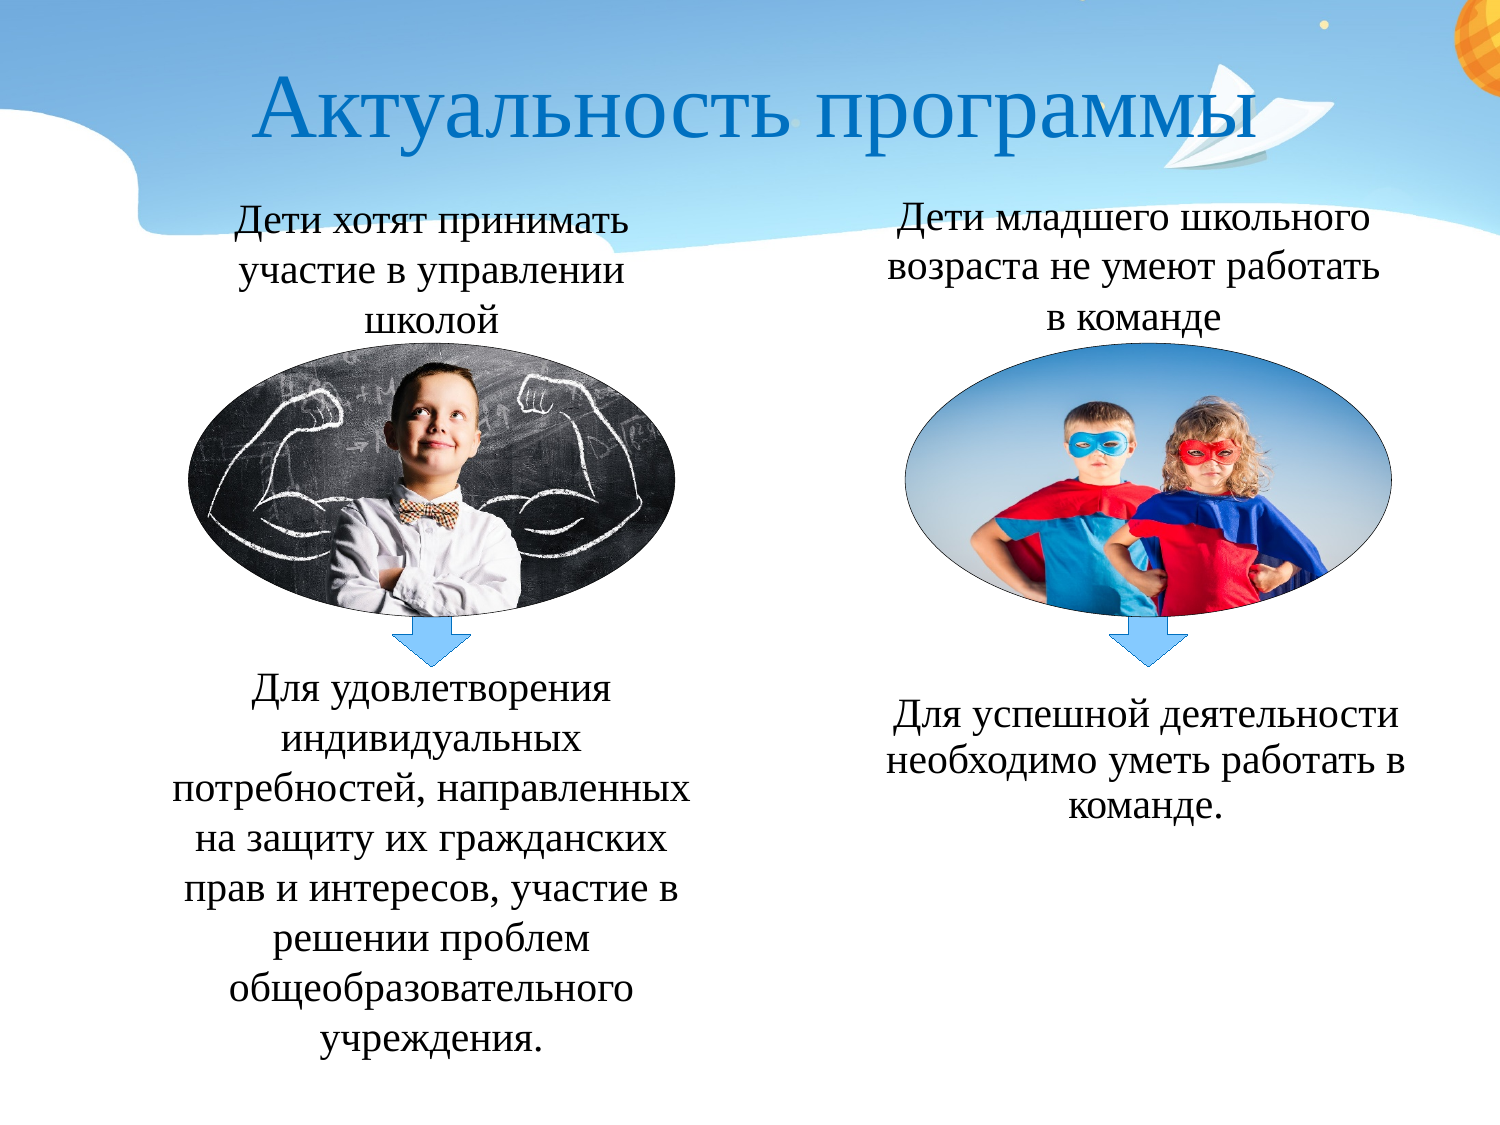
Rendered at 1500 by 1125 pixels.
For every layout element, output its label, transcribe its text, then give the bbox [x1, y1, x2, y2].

list Для успешной деятельности необходимо уметь работать в команде. [865, 684, 1427, 946]
title Актуальность программы [108, 0, 1403, 217]
text_box Для удовлетворения индивидуальных потребностей, направленных на защиту их гражданских прав и интересов, участие в решении проблем общеобразовательного учреждения. [145, 652, 719, 1068]
text_box Дети младшего школьного возраста не умеют работать в команде [865, 181, 1403, 396]
text_box Дети хотят принимать участие в управлении школой [163, 184, 700, 349]
text_box [392, 617, 471, 667]
picture [0, 0, 1500, 1125]
text_box [1109, 617, 1188, 667]
